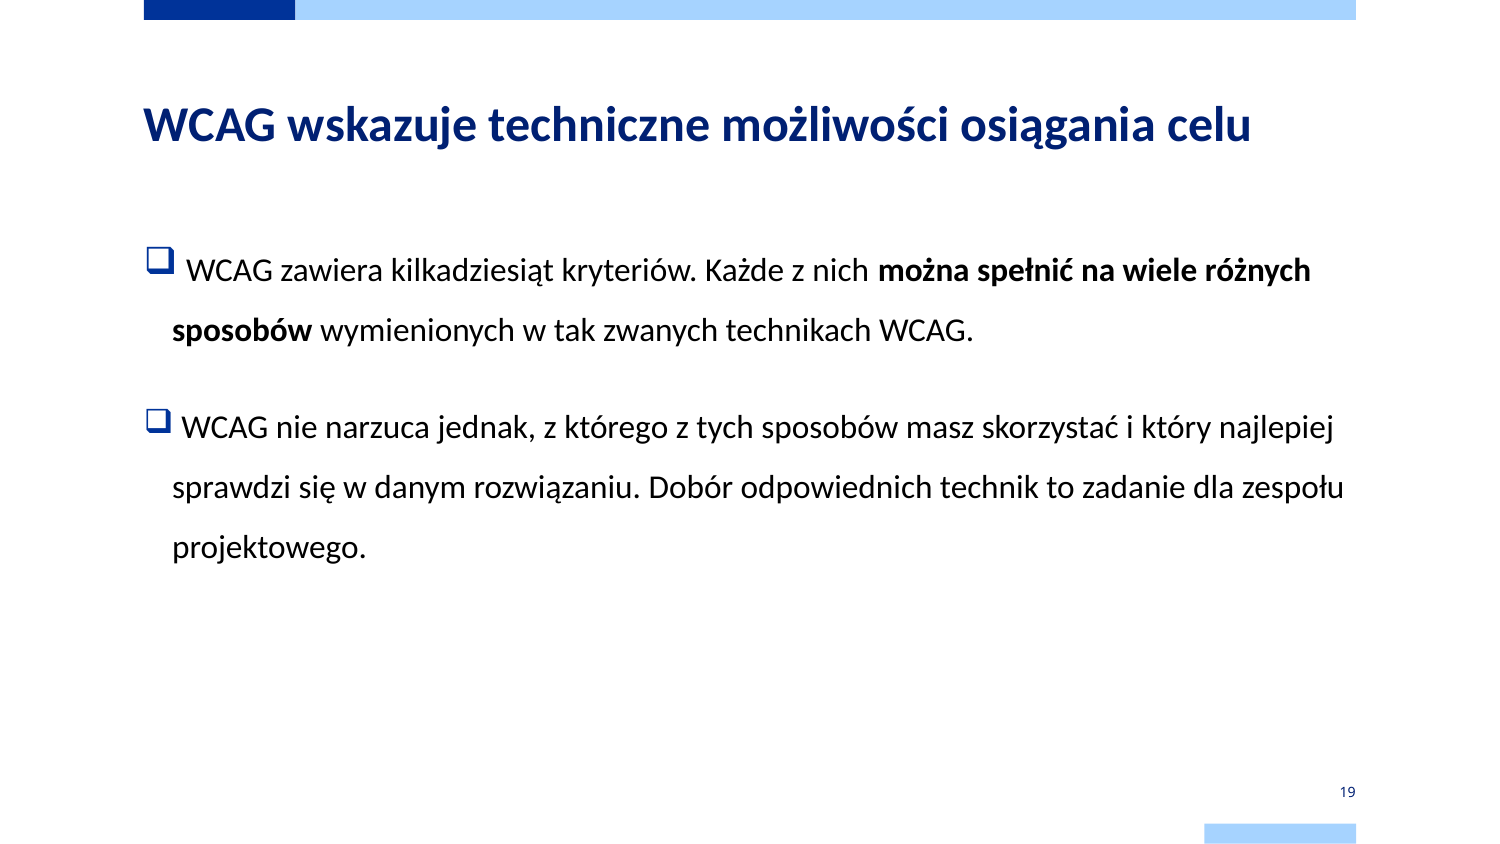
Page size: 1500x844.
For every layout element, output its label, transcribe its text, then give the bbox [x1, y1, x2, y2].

list WCAG zawiera kilkadziesiąt kryteriów. Każde z nich można spełnić na wiele różnych sposobów wymienionych w tak zwanych technikach WCAG. WCAG nie narzuca jednak, z którego z tych sposobów masz skorzystać i który najlepiej sprawdzi się w danym rozwiązaniu. Dobór odpowiednich technik to zadanie dla zespołu projektowego. [143, 220, 1357, 800]
title WCAG wskazuje techniczne możliwości osiągania celu [143, 100, 1357, 220]
slide_number 19 [1204, 783, 1356, 804]
